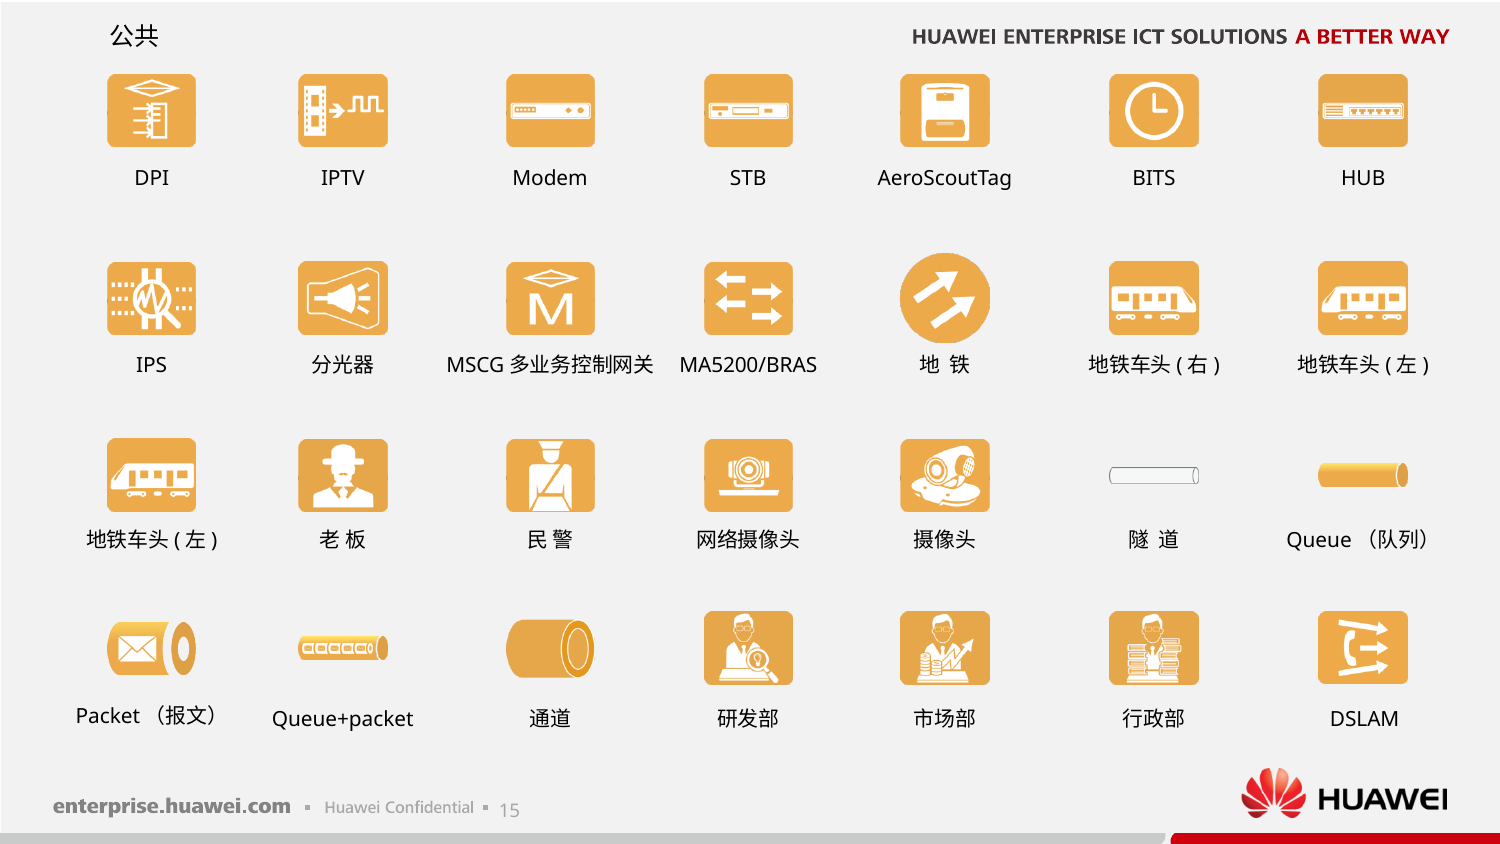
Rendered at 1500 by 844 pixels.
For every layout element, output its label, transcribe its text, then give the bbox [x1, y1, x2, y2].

text_box MSCG多业务控制网关 [431, 344, 664, 384]
text_box 民 警 [512, 521, 589, 559]
text_box 地 铁 [904, 351, 986, 384]
picture [298, 74, 388, 147]
picture [1109, 261, 1199, 335]
text_box MA5200/BRAS [664, 344, 833, 384]
picture [505, 438, 595, 512]
picture [505, 262, 595, 335]
picture [703, 611, 793, 685]
text_box STB [715, 157, 782, 198]
picture [1241, 768, 1447, 819]
picture [900, 438, 990, 512]
text_box Modem [497, 157, 603, 198]
text_box 老 板 [304, 521, 381, 559]
picture [107, 262, 197, 335]
text_box 公共 [94, 12, 175, 58]
picture [298, 261, 388, 335]
text_box 网络摄像头 [681, 519, 816, 559]
text_box BITS [1117, 157, 1191, 198]
picture [1109, 74, 1199, 147]
text_box 地铁车头(左) [1282, 344, 1444, 384]
text_box 隧 道 [1113, 519, 1195, 559]
picture [900, 74, 990, 147]
picture [1109, 611, 1199, 685]
picture [107, 74, 197, 147]
text_box 市场部 [899, 698, 992, 739]
picture [1318, 611, 1408, 685]
text_box 地铁车头(右) [1073, 344, 1235, 384]
text_box Packet（报文） [60, 695, 243, 736]
picture [900, 253, 990, 343]
picture [107, 621, 197, 675]
picture [107, 438, 197, 512]
picture [298, 636, 388, 661]
text_box 行政部 [1108, 698, 1201, 739]
text_box IPS [121, 344, 183, 384]
picture [703, 438, 793, 512]
picture [298, 438, 388, 512]
picture [1318, 261, 1408, 335]
picture [505, 74, 595, 147]
text_box 摄像头 [899, 519, 992, 559]
picture [1318, 74, 1408, 147]
text_box AeroScoutTag [862, 157, 1028, 198]
picture [1109, 466, 1199, 484]
text_box Queue+packet [257, 698, 429, 739]
text_box IPTV [306, 157, 380, 198]
text_box DSLAM [1314, 698, 1415, 739]
picture [505, 618, 595, 678]
text_box 地铁车头(左) [71, 519, 232, 559]
picture [703, 74, 793, 147]
picture [703, 262, 793, 335]
text_box DPI [119, 157, 184, 198]
picture [1318, 463, 1408, 487]
picture [900, 611, 990, 685]
text_box 研发部 [702, 698, 795, 739]
text_box HUB [1326, 157, 1401, 198]
text_box Queue（队列） [1271, 519, 1455, 559]
text_box 通道 [514, 698, 587, 739]
text_box 分光器 [296, 344, 389, 384]
